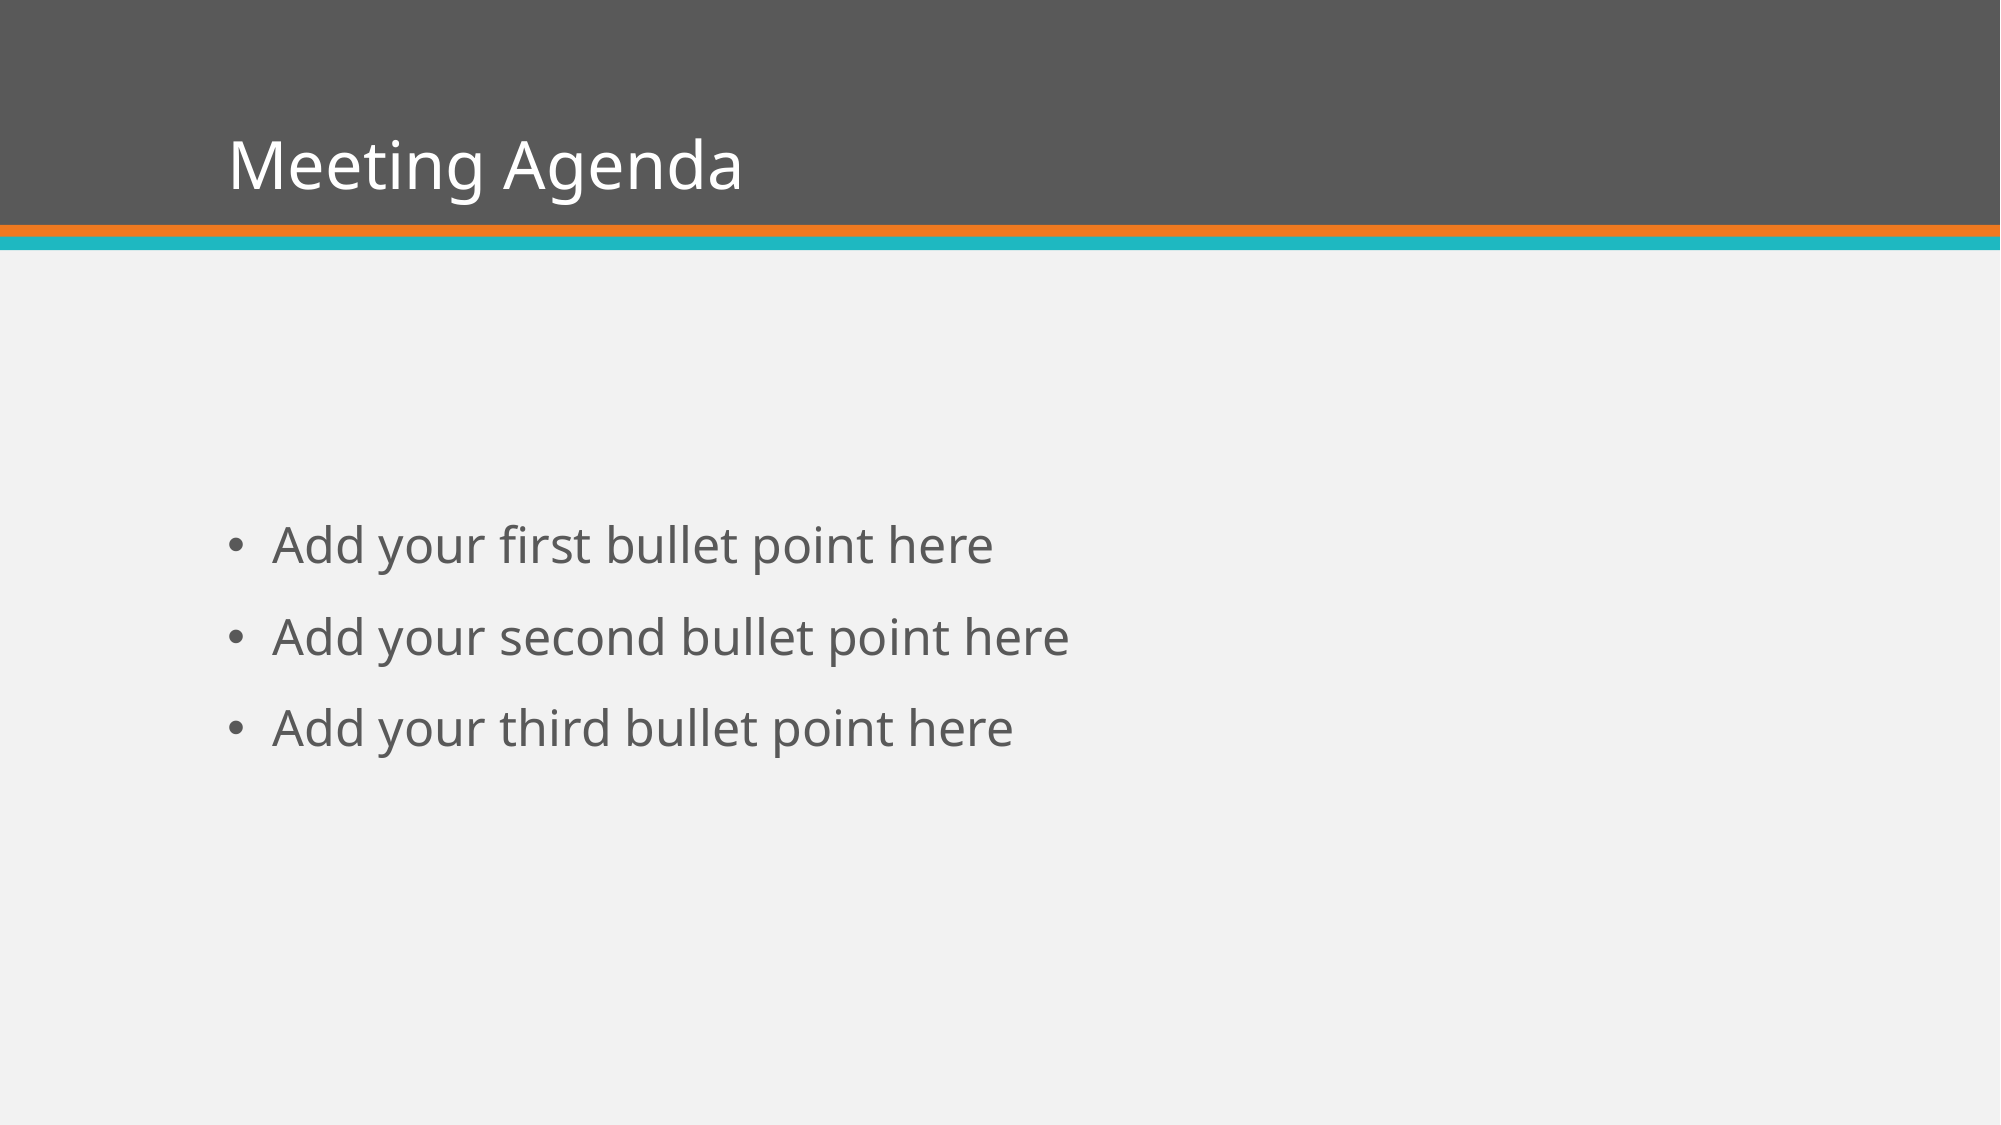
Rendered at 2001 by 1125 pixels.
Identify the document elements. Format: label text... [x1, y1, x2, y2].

title Meeting Agenda [212, 41, 1788, 212]
list Add your first bullet point here Add your second bullet point here Add your third bullet point here [212, 513, 1788, 1013]
